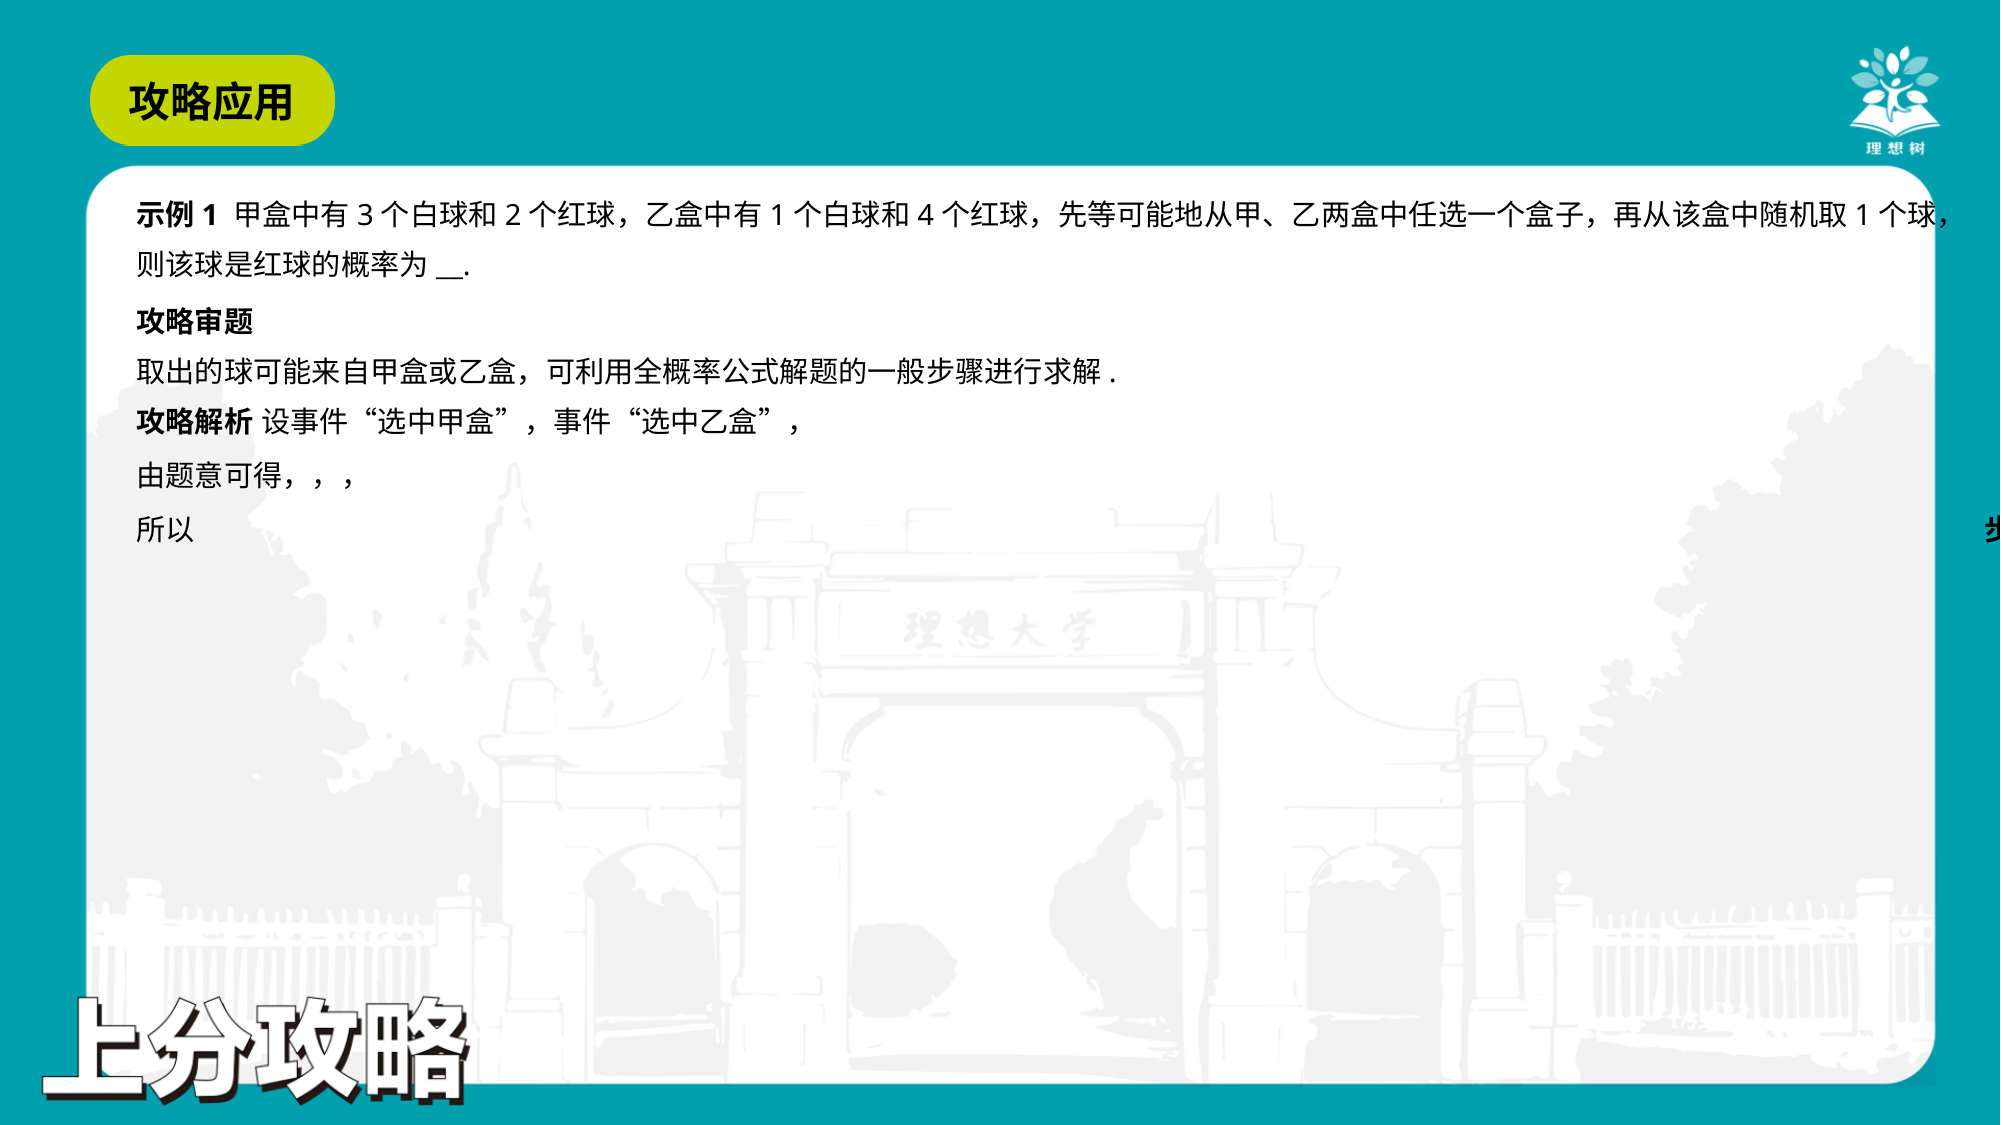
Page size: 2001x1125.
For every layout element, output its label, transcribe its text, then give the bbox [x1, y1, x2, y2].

text_box 示例1 甲盒中有3个白球和2个红球，乙盒中有1个白球和4个红球，先等可能地从甲、乙两盒中任选一个盒子，再从该盒中随机取1个球， 则该球是红球的概率为__. [136, 177, 1865, 276]
text_box 攻略审题 取出的球可能来自甲盒或乙盒，可利用全概率公式解题的一般步骤进行求解. [136, 283, 1865, 383]
picture [0, 0, 2000, 1125]
